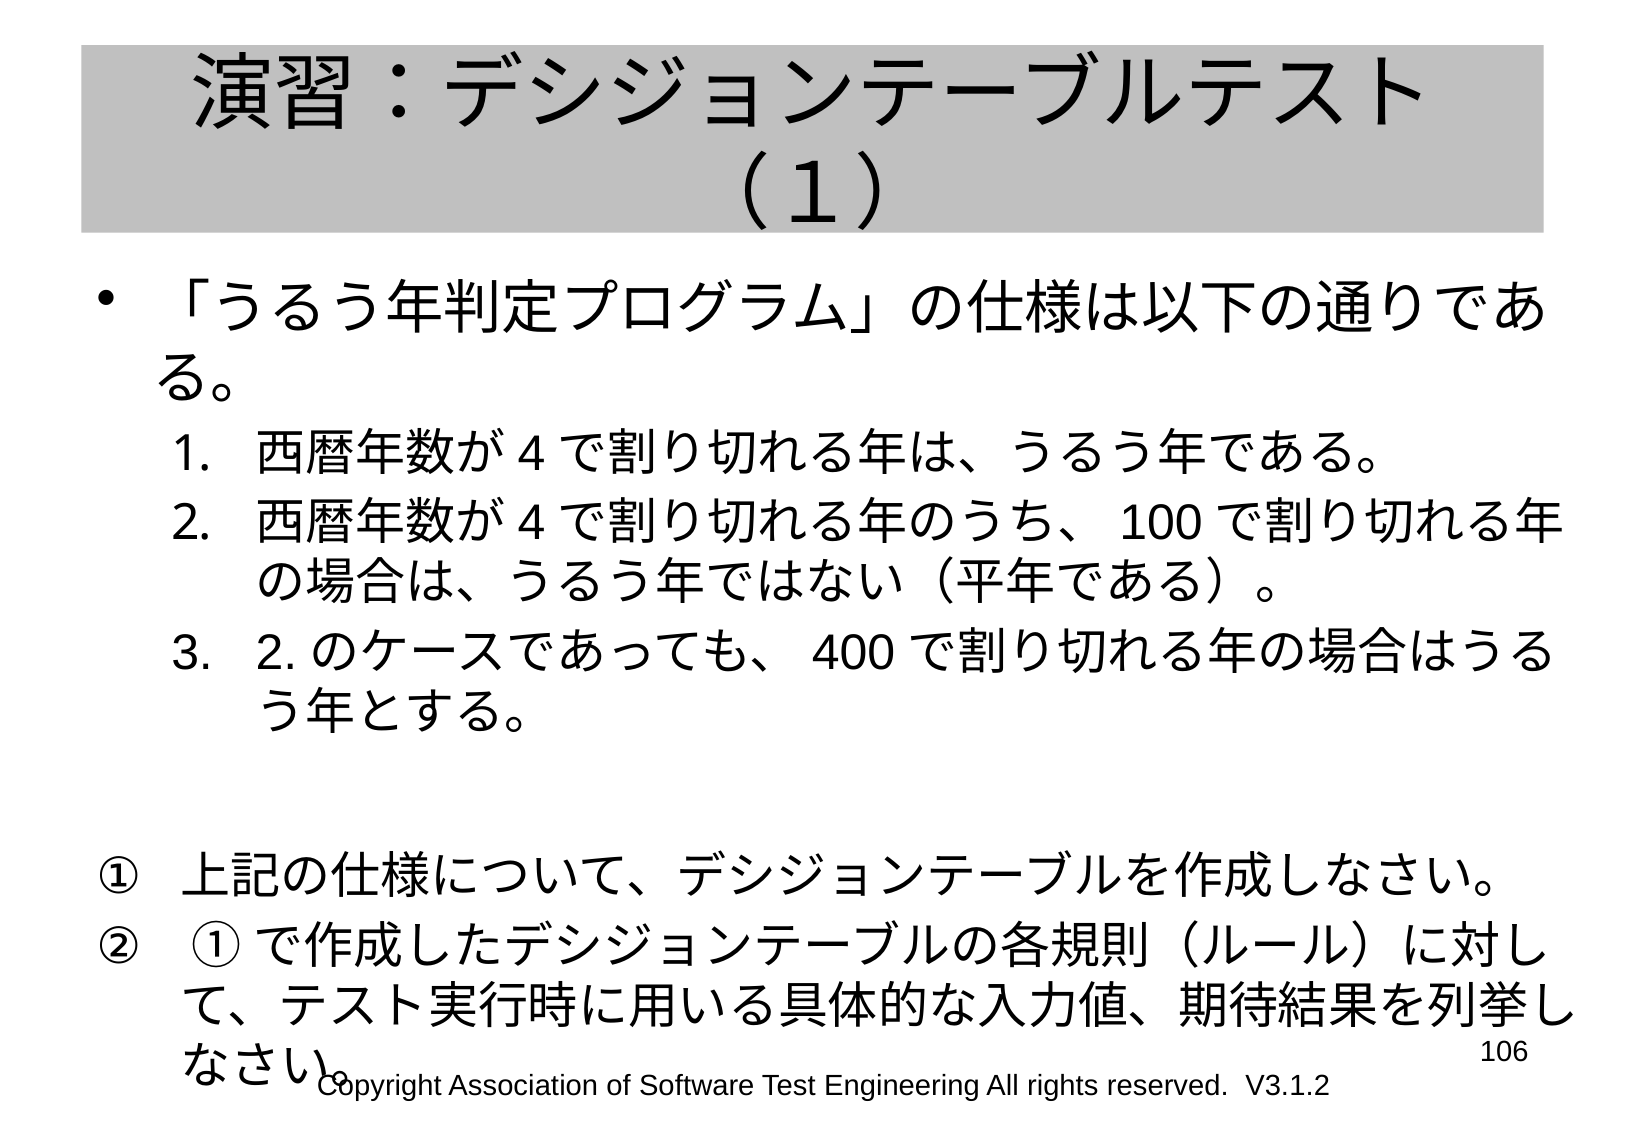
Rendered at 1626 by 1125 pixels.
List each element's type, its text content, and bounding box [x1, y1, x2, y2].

text_box 「うるう年判定プログラム」の仕様は以下の通りである。 西暦年数が4で割り切れる年は、うるう年である。 西暦年数が4で割り切れる年のうち、100で割り切れる年の場合は、うるう年ではない（平年である）。 2.のケースであっても、400で割り切れる年の場合はうるう年とする。 上記の仕様について、デシジョンテーブルを作成しなさい。 ①で作成したデシジョンテーブルの各規則（ルール）に対して、テスト実行時に用いる具体的な入力値、期待結果を列挙しなさい。 [81, 262, 1604, 1005]
title 演習：デシジョンテーブルテスト（１） [80, 44, 1544, 233]
footer Copyright Association of Software Test Engineering All rights reserved. V3.1.2 [233, 1058, 1416, 1103]
slide_number 106 [1164, 1024, 1544, 1103]
